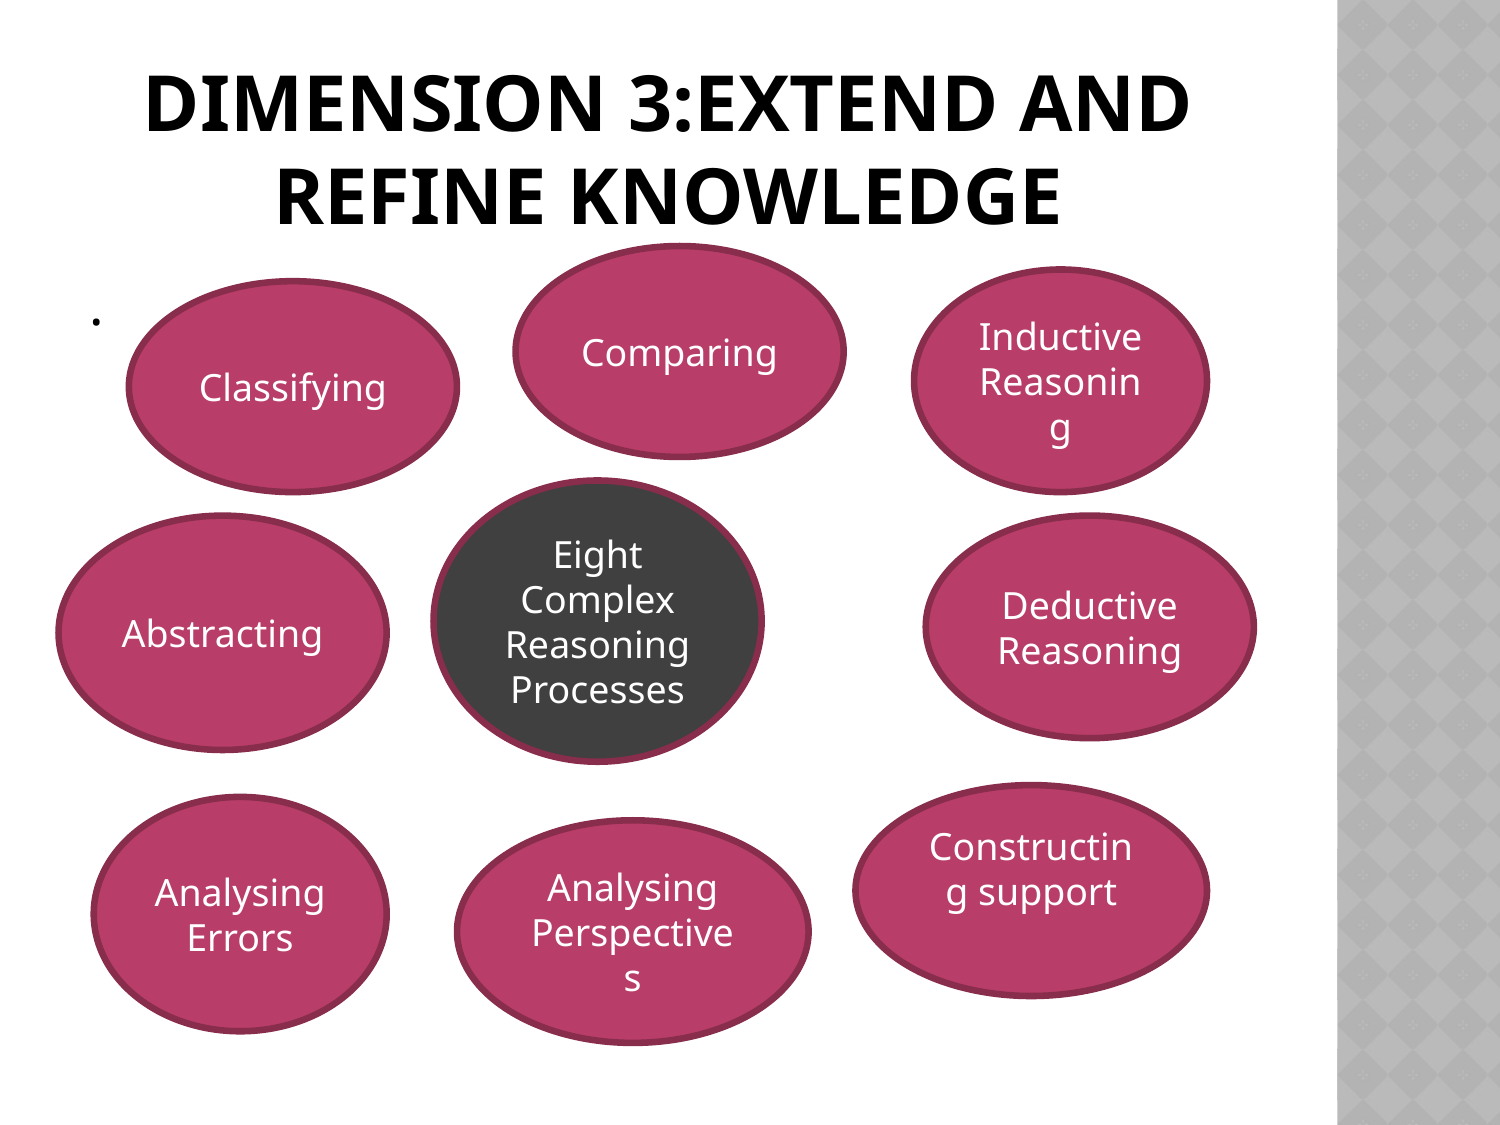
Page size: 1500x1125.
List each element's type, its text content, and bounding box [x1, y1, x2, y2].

text_box Constructing support [852, 781, 1211, 1000]
title Dimension 3:Extend and Refine knowledge [75, 52, 1263, 240]
text_box Deductive Reasoning [922, 512, 1258, 742]
list . [75, 264, 1263, 1059]
text_box Inductive Reasoning [910, 266, 1211, 496]
text_box Comparing [512, 242, 847, 461]
text_box Analysing Perspectives [453, 816, 812, 1047]
text_box Eight Complex Reasoning Processes [430, 477, 765, 766]
text_box Analysing Errors [90, 793, 390, 1035]
text_box Classifying [125, 277, 461, 496]
text_box Abstracting [55, 512, 390, 754]
